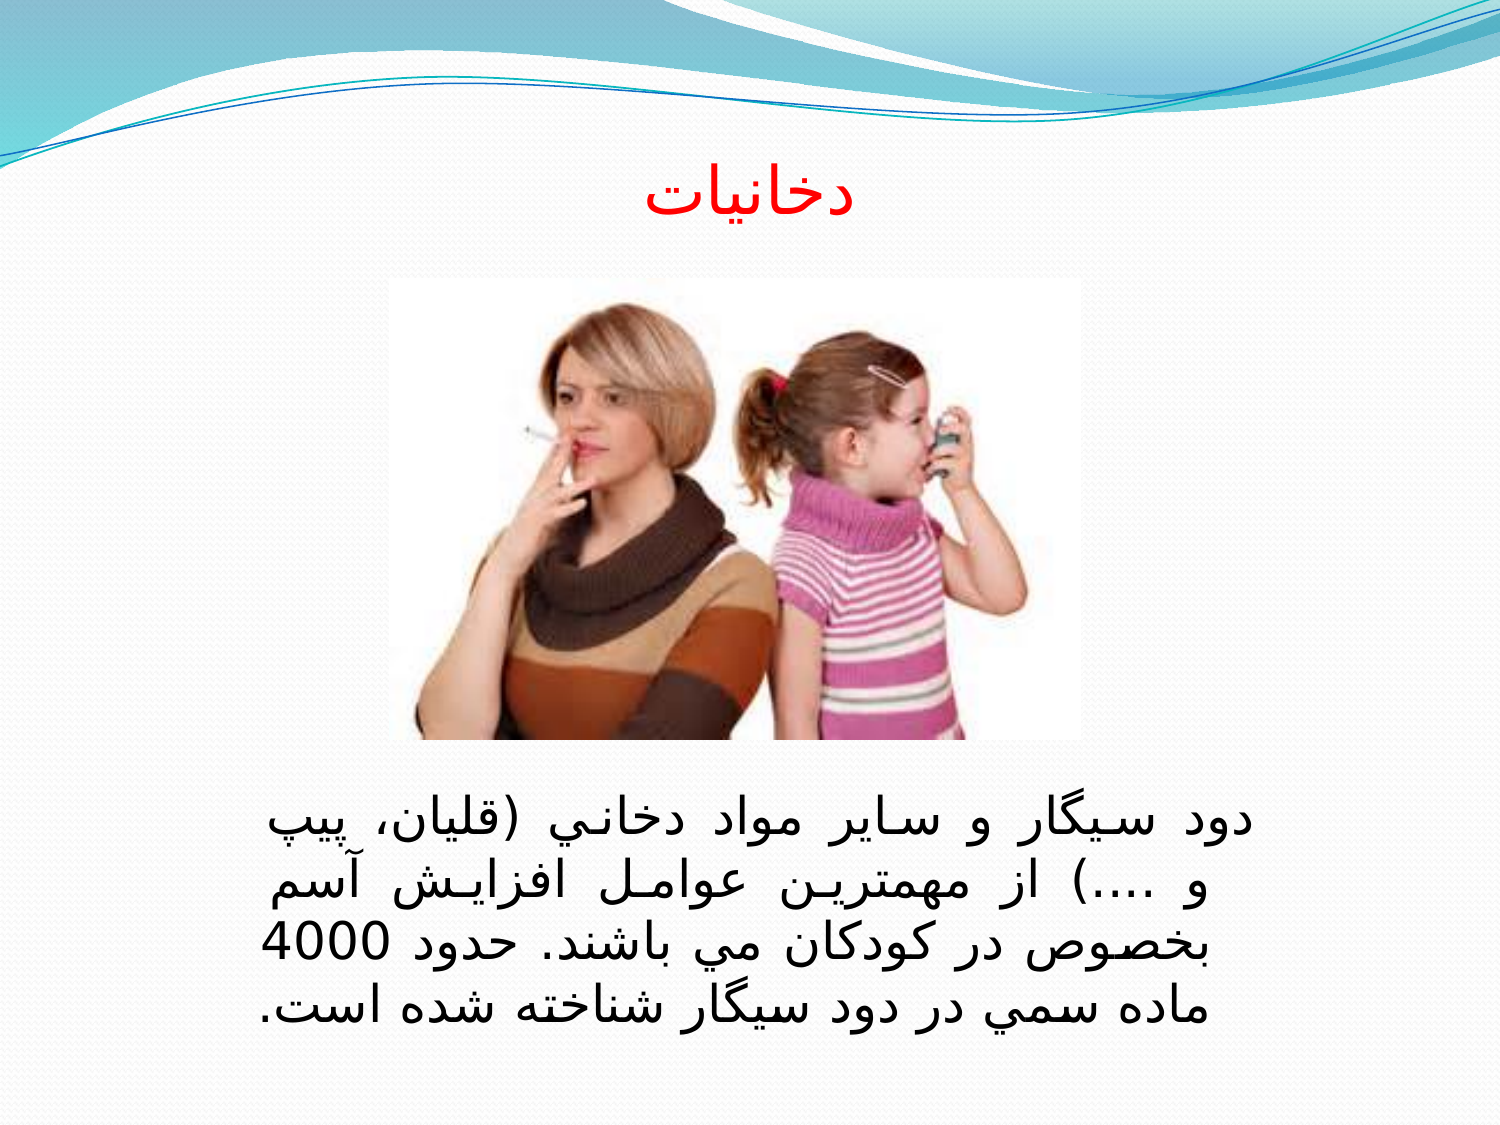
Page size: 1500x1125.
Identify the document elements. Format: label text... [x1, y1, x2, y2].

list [389, 278, 1081, 740]
list دود سيگار و ساير مواد دخاني (قليان، ‌پيپ و ....) از مهمترين عوامل افزايش آسم بخصوص در كودكان مي باشند. حدود 4000 ماده سمي در دود سيگار شناخته شده است. [242, 775, 1270, 1043]
title دخانيات [75, 125, 1425, 244]
